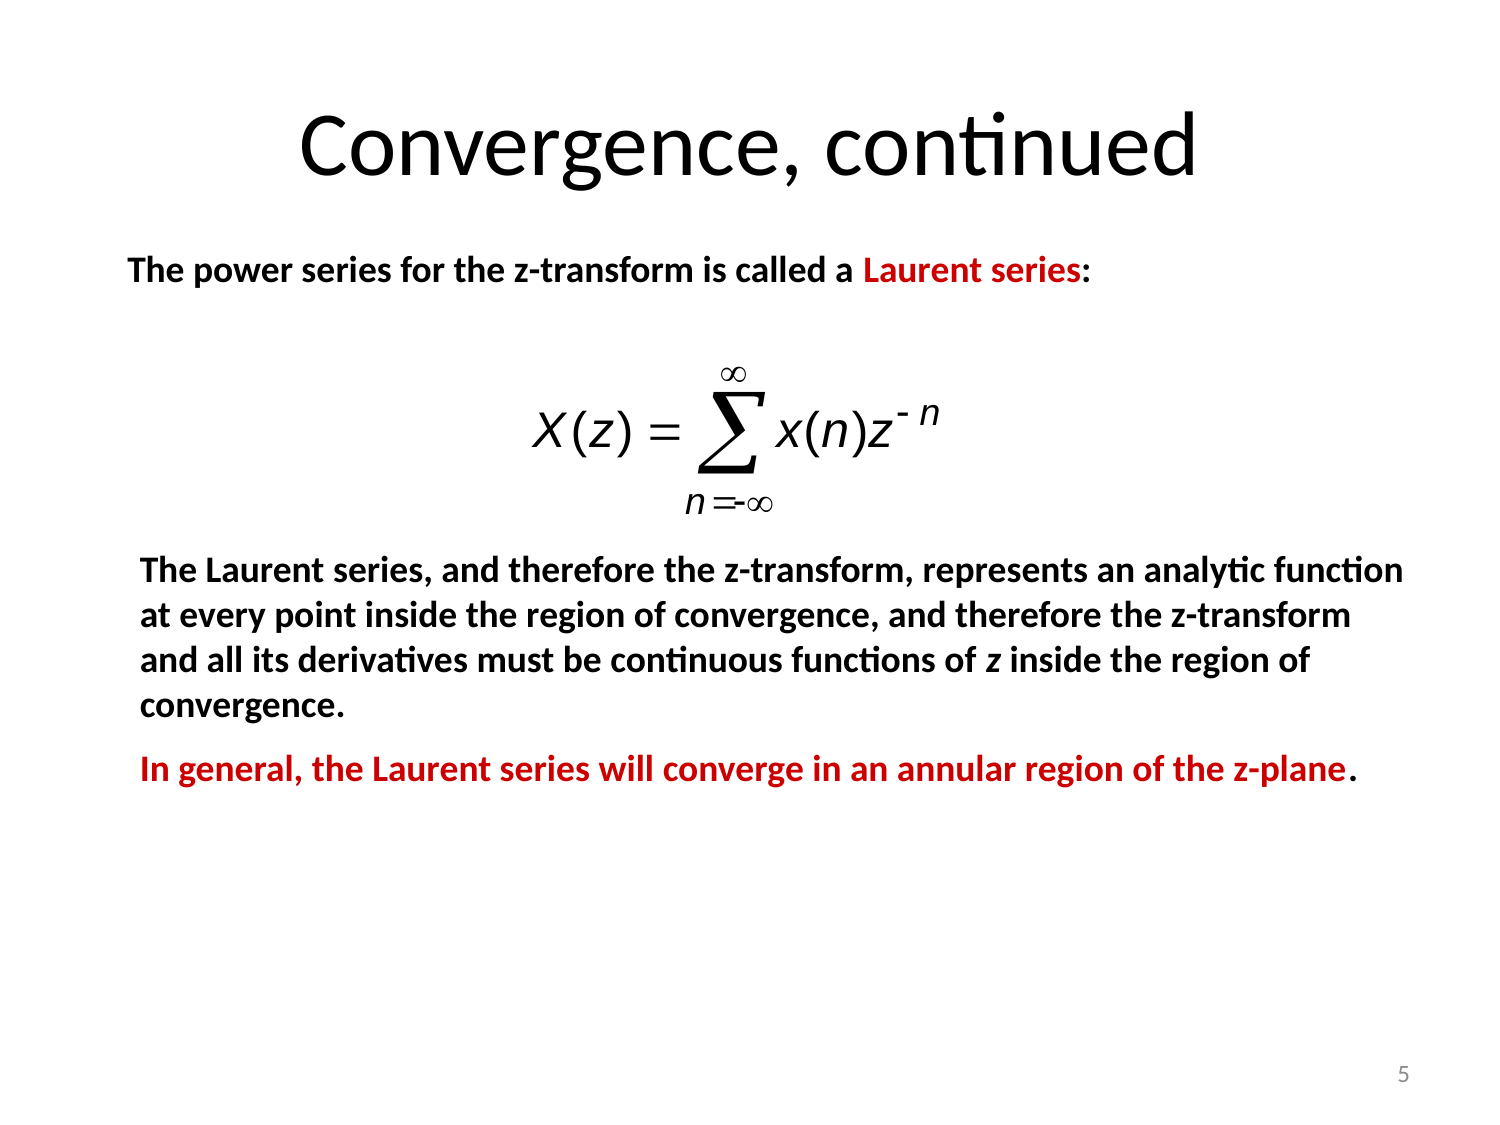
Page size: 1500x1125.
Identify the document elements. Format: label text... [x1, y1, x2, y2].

slide_number 5 [1074, 1042, 1425, 1103]
text_box The power series for the z-transform is called a Laurent series: [112, 237, 1275, 298]
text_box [524, 349, 951, 519]
title Convergence, continued [75, 45, 1425, 233]
text_box The Laurent series, and therefore the z-transform, represents an analytic function at every point inside the region of convergence, and therefore the z-transform and all its derivatives must be continuous functions of z inside the region of convergence. In general, the Laurent series will converge in an annular region of the z-plane. [125, 537, 1425, 796]
